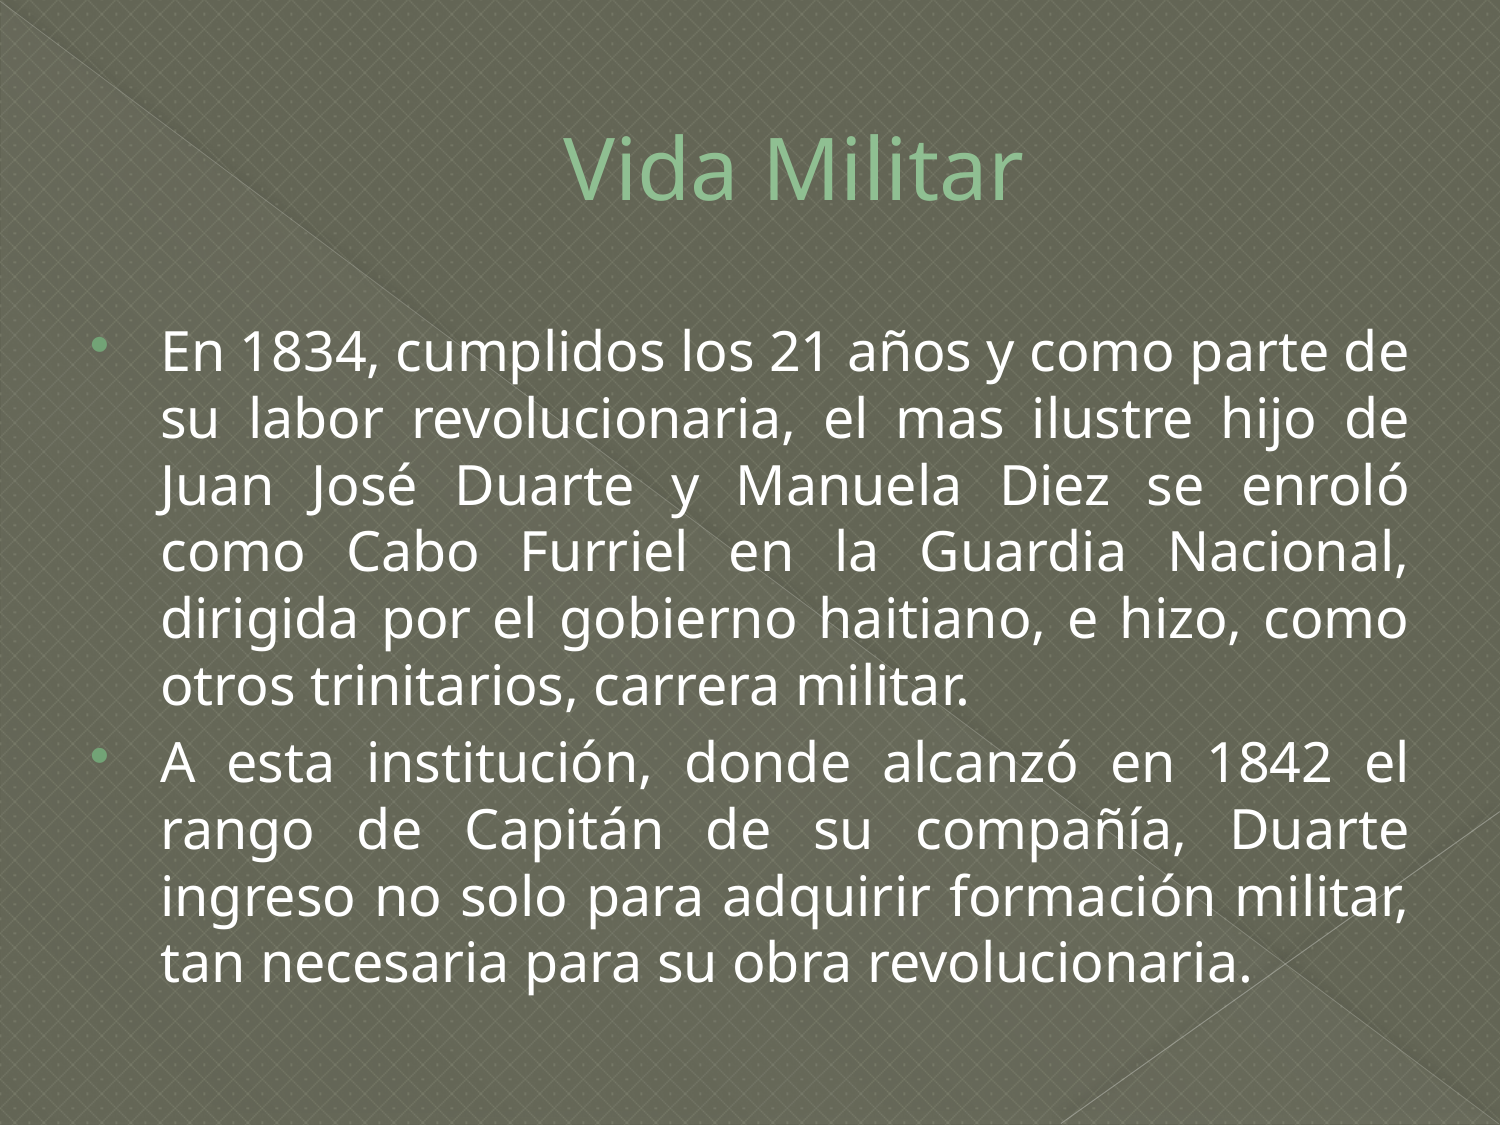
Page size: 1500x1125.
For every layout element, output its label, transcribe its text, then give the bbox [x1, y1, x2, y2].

list En 1834, cumplidos los 21 años y como parte de su labor revolucionaria, el mas ilustre hijo de Juan José Duarte y Manuela Diez se enroló como Cabo Furriel en la Guardia Nacional, dirigida por el gobierno haitiano, e hizo, como otros trinitarios, carrera militar. A esta institución, donde alcanzó en 1842 el rango de Capitán de su compañía, Duarte ingreso no solo para adquirir formación militar, tan necesaria para su obra revolucionaria. [75, 308, 1425, 1059]
title Vida Militar [75, 105, 1425, 225]
